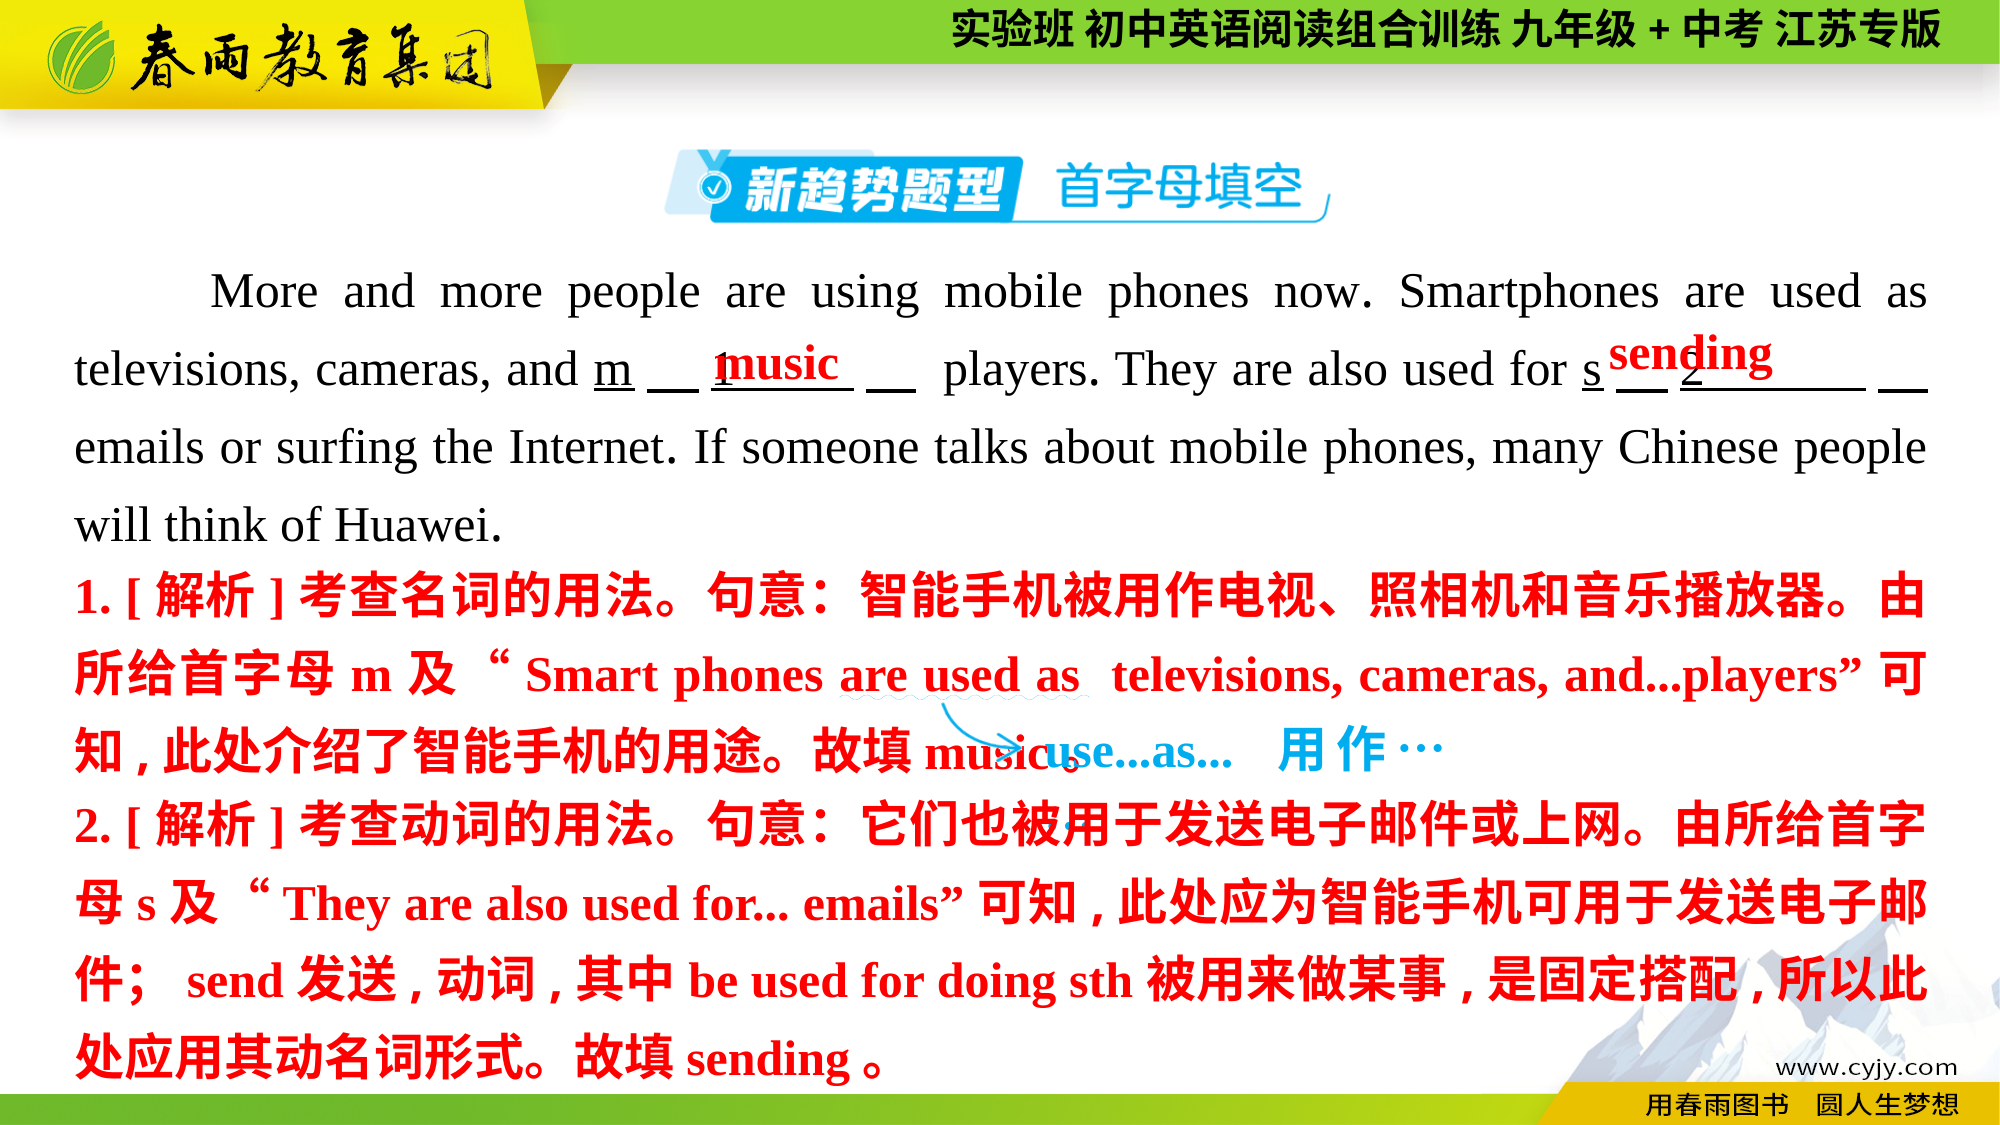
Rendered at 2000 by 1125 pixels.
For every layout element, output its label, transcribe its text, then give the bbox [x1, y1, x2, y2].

picture [0, 0, 2000, 1125]
text_box 1. [解析]考查名词的用法。句意：智能手机被用作电视、照相机和音乐播放器。由所给首字母m及“Smart phones are used as televisions, cameras, and...players”可知,此处介绍了智能手机的用途。故填music。 [59, 538, 1944, 766]
text_box 2. [解析]考查动词的用法。句意：它们也被用于发送电子邮件或上网。由所给首字母s及“They are also used for... emails”可知,此处应为智能手机可用于发送电子邮件；send发送,动词,其中be used for doing sth被用来做某事,是固定搭配,所以此处应用其动名词形式。故填sending。 [59, 766, 1944, 1094]
text_box music [699, 321, 855, 397]
text_box sending [1594, 311, 1788, 387]
text_box use...as... 用作…… [1029, 692, 1461, 766]
list More and more people are using mobile phones now. Smartphones are used as televisions, cameras, and m 1 players. They are also used for s 2 emails or surfing the Internet. If someone talks about mobile phones, many Chinese people will think of Huawei. [59, 232, 1944, 538]
